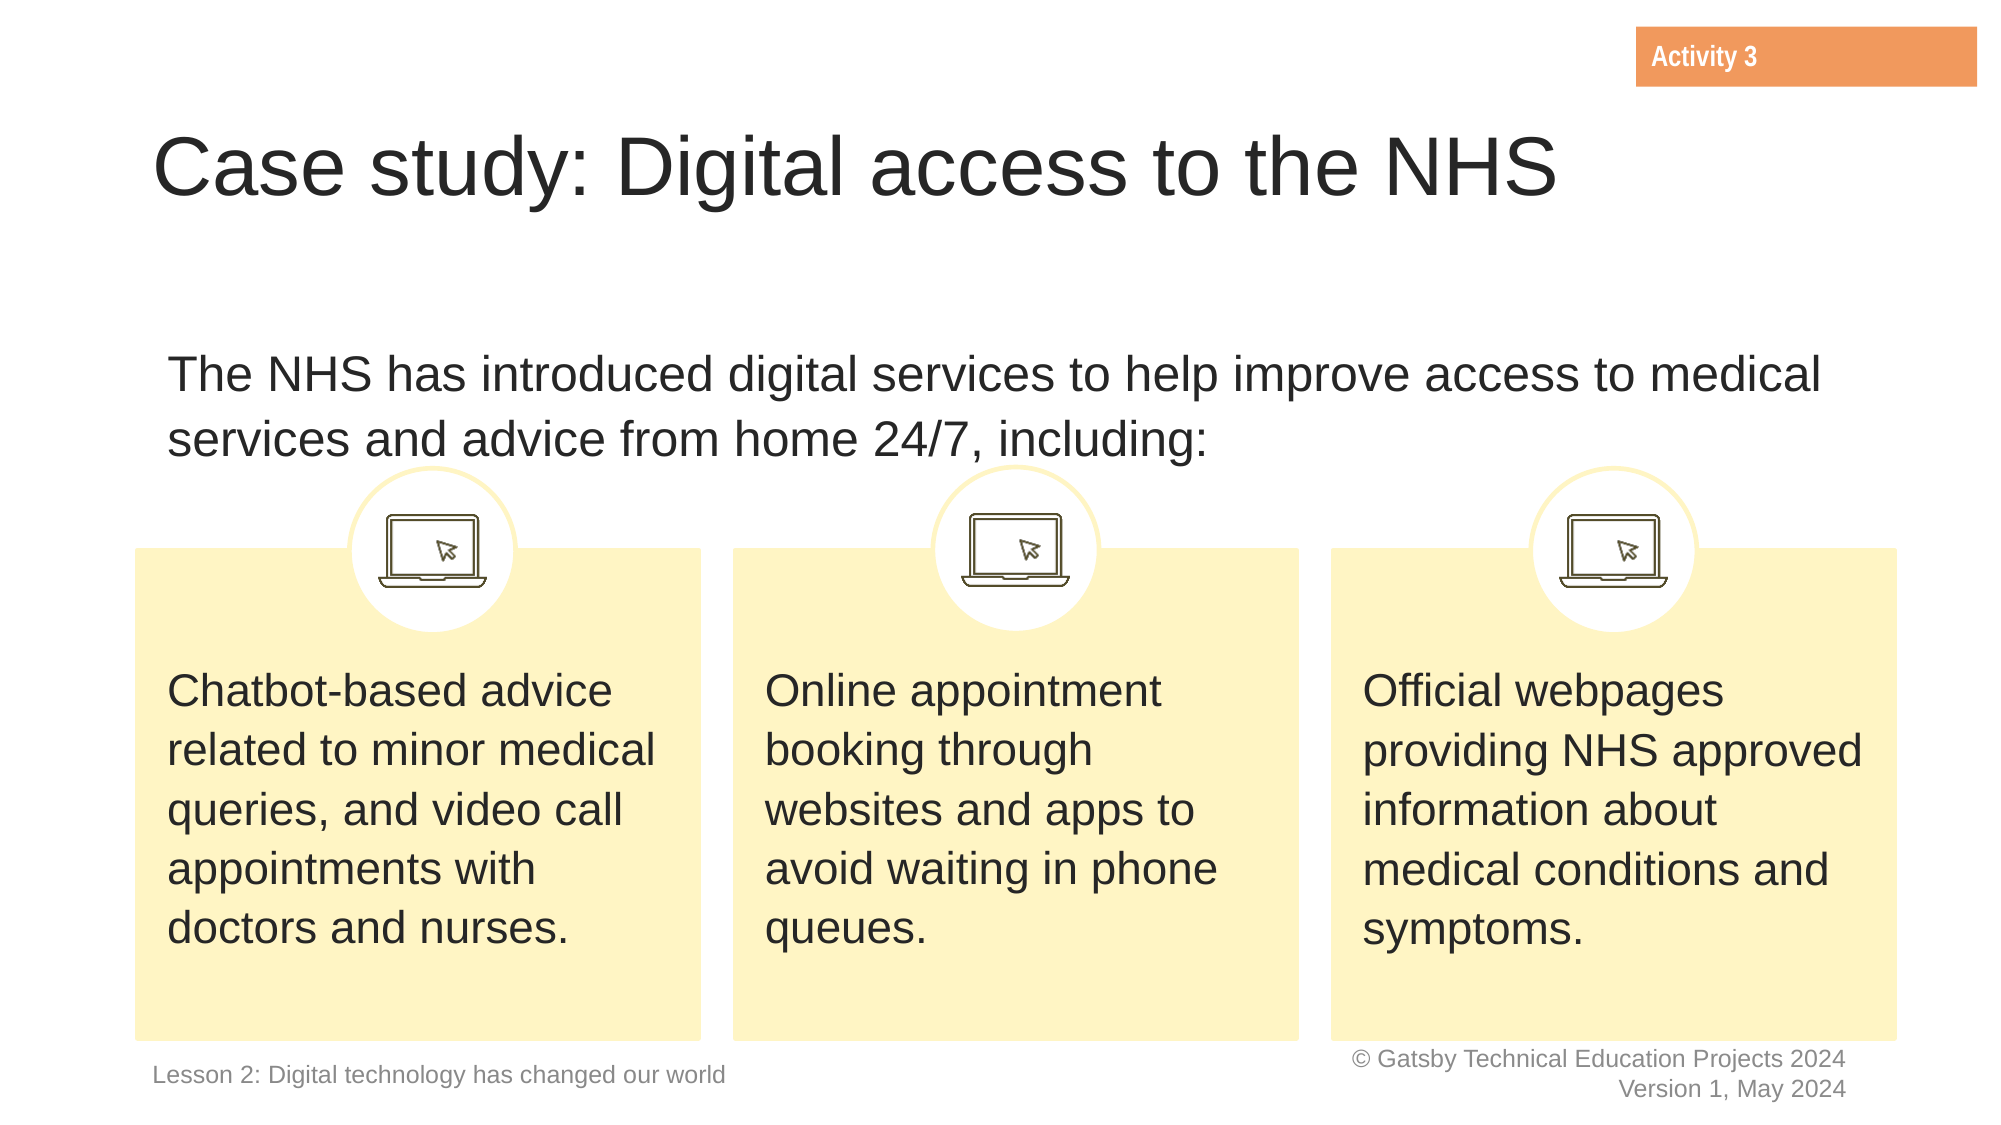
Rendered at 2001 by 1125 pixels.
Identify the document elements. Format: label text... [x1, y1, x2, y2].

title Case study: Digital access to the NHS [137, 59, 1863, 278]
text_box The NHS has introduced digital services to help improve access to medical services and advice from home 24/7, including: [137, 307, 1911, 490]
list Activity 3 [1636, 26, 1978, 87]
list Lesson 2: Digital technology has changed our world [137, 1042, 829, 1103]
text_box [349, 468, 516, 635]
list Chatbot-based advice related to minor medical queries, and video call appointments with doctors and nurses. [135, 548, 701, 1041]
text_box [932, 466, 1100, 634]
text_box Official webpages providing NHS approved information about medical conditions and symptoms. [1333, 550, 1895, 1039]
text_box Online appointment booking through websites and apps to avoid waiting in phone queues. [735, 550, 1297, 1039]
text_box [1530, 468, 1697, 635]
